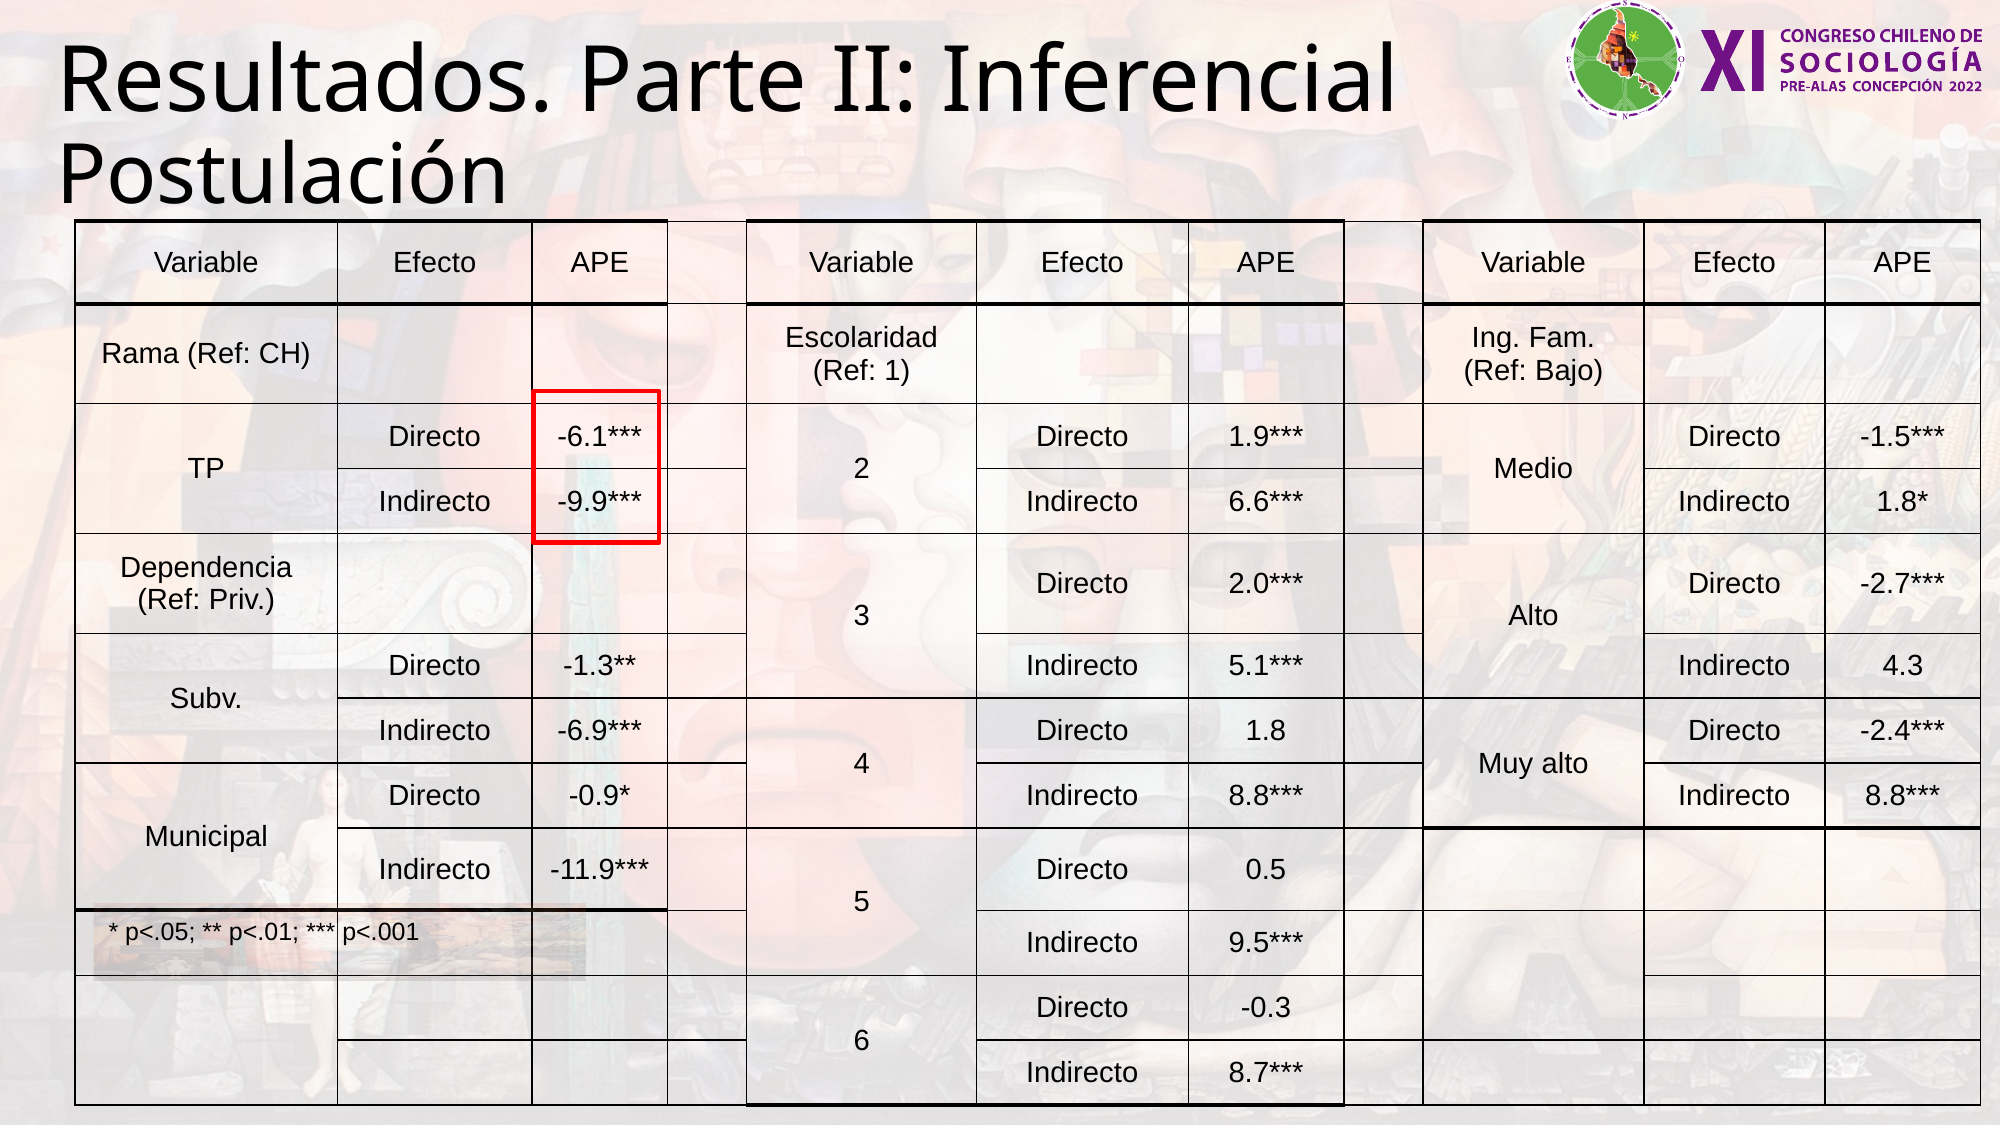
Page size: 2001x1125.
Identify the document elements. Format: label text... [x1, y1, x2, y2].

table_cell [1826, 976, 1980, 1039]
table_cell Directo [977, 829, 1188, 910]
table_header APE [533, 223, 667, 302]
table_cell Directo [977, 976, 1188, 1039]
table_cell 5.1*** [1189, 634, 1343, 697]
table_cell Directo [977, 699, 1188, 762]
table_header Variable [1424, 223, 1643, 302]
table_cell -6.1*** [659, 404, 667, 468]
text_box * p<.05; ** p<.01; *** p<.001 [93, 903, 586, 981]
table_cell Dependencia (Ref: Priv.) [76, 534, 337, 633]
table_cell [668, 764, 746, 827]
table_cell 8.7*** [1189, 1041, 1343, 1103]
table_cell [1345, 829, 1422, 910]
table_cell -0.3 [1189, 976, 1343, 1039]
table_header Variable [76, 223, 337, 302]
table_header Efecto [977, 223, 1188, 302]
table_cell [1826, 911, 1980, 975]
table_cell [1345, 699, 1422, 762]
table_cell [1424, 830, 1643, 910]
table_cell Rama (Ref: CH) [76, 306, 337, 403]
table_cell [977, 306, 1188, 403]
table_cell [1189, 306, 1343, 403]
table_cell [668, 304, 746, 403]
table_cell [1345, 534, 1422, 633]
table_cell 5 [747, 829, 976, 975]
table_cell [1345, 1041, 1422, 1104]
table_header Variable [747, 223, 976, 302]
table_cell Indirecto [338, 829, 531, 903]
table_cell Escolaridad (Ref: 1) [747, 306, 976, 403]
table_cell [338, 981, 531, 1039]
table_cell 8.8*** [1189, 764, 1343, 827]
table_cell Municipal [76, 764, 337, 908]
table_cell [533, 976, 667, 1039]
table_cell [668, 469, 746, 533]
table_cell [668, 404, 746, 468]
table_cell [1345, 911, 1422, 975]
table_cell Indirecto [338, 699, 531, 762]
table_cell [1826, 830, 1980, 910]
table_cell 0.5 [1189, 829, 1343, 910]
table_cell Indirecto [977, 764, 1188, 827]
table_header [668, 222, 746, 303]
table_cell -2.4*** [1826, 699, 1980, 762]
table_cell [1345, 634, 1422, 697]
table_cell 1.9*** [1189, 404, 1343, 468]
table_cell [533, 534, 667, 633]
table_cell -1.5*** [1826, 404, 1980, 468]
table_cell [1826, 306, 1980, 403]
table_cell [1826, 1041, 1980, 1104]
table_cell -9.9*** [659, 469, 667, 533]
text_box Resultados. Parte II: Inferencial Postulación [41, 17, 1566, 236]
table_cell -11.9*** [533, 829, 667, 908]
table_cell [1645, 976, 1824, 1039]
table_cell -0.9* [533, 764, 667, 827]
table_cell Directo [338, 634, 531, 697]
table_cell [586, 912, 667, 975]
table_cell [76, 912, 93, 975]
table_cell TP [76, 404, 337, 533]
table_cell [1424, 1041, 1643, 1104]
table_cell 2.0*** [1189, 534, 1343, 633]
table_cell Indirecto [1645, 764, 1824, 826]
table_cell -6.9*** [533, 699, 667, 762]
table_cell Subv. [76, 634, 337, 762]
table_cell Directo [338, 404, 531, 468]
table_cell 2 [747, 404, 976, 533]
table_cell 1.8 [1189, 699, 1343, 762]
table_cell Alto [1424, 534, 1643, 697]
table_cell [1345, 764, 1422, 827]
table_cell -1.3** [533, 634, 667, 697]
table_cell Directo [338, 764, 531, 827]
table_header Efecto [1645, 223, 1824, 302]
table_header [1345, 222, 1422, 303]
table_cell [1345, 404, 1422, 468]
table_header Efecto [338, 223, 531, 302]
table_cell 3 [747, 534, 976, 697]
table_cell Indirecto [977, 1041, 1188, 1103]
table_cell [1345, 304, 1422, 403]
table_cell 1.8* [1826, 469, 1980, 533]
table_cell Directo [977, 404, 1188, 468]
table_cell [338, 534, 531, 633]
table_cell [76, 976, 337, 1104]
table_cell 6.6*** [1189, 469, 1343, 533]
table_cell [1645, 1041, 1824, 1104]
table_cell [668, 1041, 746, 1104]
table_cell Indirecto [1645, 469, 1824, 533]
table_cell 6 [747, 976, 976, 1103]
table_cell Directo [1645, 699, 1824, 762]
table_cell [338, 1041, 531, 1104]
table_cell Indirecto [338, 469, 531, 533]
table_cell 8.8*** [1826, 764, 1980, 826]
table_cell [338, 306, 531, 403]
table_cell Indirecto [1645, 634, 1824, 697]
table_cell [533, 306, 667, 403]
table_cell 4 [747, 699, 976, 827]
table_cell [1424, 911, 1643, 1039]
table_cell [1645, 830, 1824, 910]
table_cell [668, 976, 746, 1039]
table_cell Directo [1645, 404, 1824, 468]
table_header APE [1189, 223, 1343, 302]
table_cell Indirecto [977, 634, 1188, 697]
table_cell 4.3 [1826, 634, 1980, 697]
table_cell [1345, 469, 1422, 533]
table_cell [668, 634, 746, 697]
table_cell 9.5*** [1189, 911, 1343, 975]
picture [1565, 0, 1982, 121]
table_cell Ing. Fam. (Ref: Bajo) [1424, 306, 1643, 403]
table_cell [668, 829, 746, 910]
text_box [533, 390, 659, 543]
table_cell [668, 699, 746, 762]
table_cell [533, 1041, 667, 1104]
table_cell [1345, 976, 1422, 1039]
table_cell [1645, 911, 1824, 975]
table_cell Indirecto [977, 911, 1188, 975]
table_cell Directo [977, 534, 1188, 633]
table_cell Directo [1645, 534, 1824, 633]
table_cell [1645, 306, 1824, 403]
table_cell Indirecto [977, 469, 1188, 533]
table_cell -2.7*** [1826, 534, 1980, 633]
table_cell Medio [1424, 404, 1643, 533]
table_cell [668, 911, 746, 975]
table_cell [668, 534, 746, 633]
table_header APE [1826, 223, 1980, 302]
table_cell Muy alto [1424, 699, 1643, 826]
